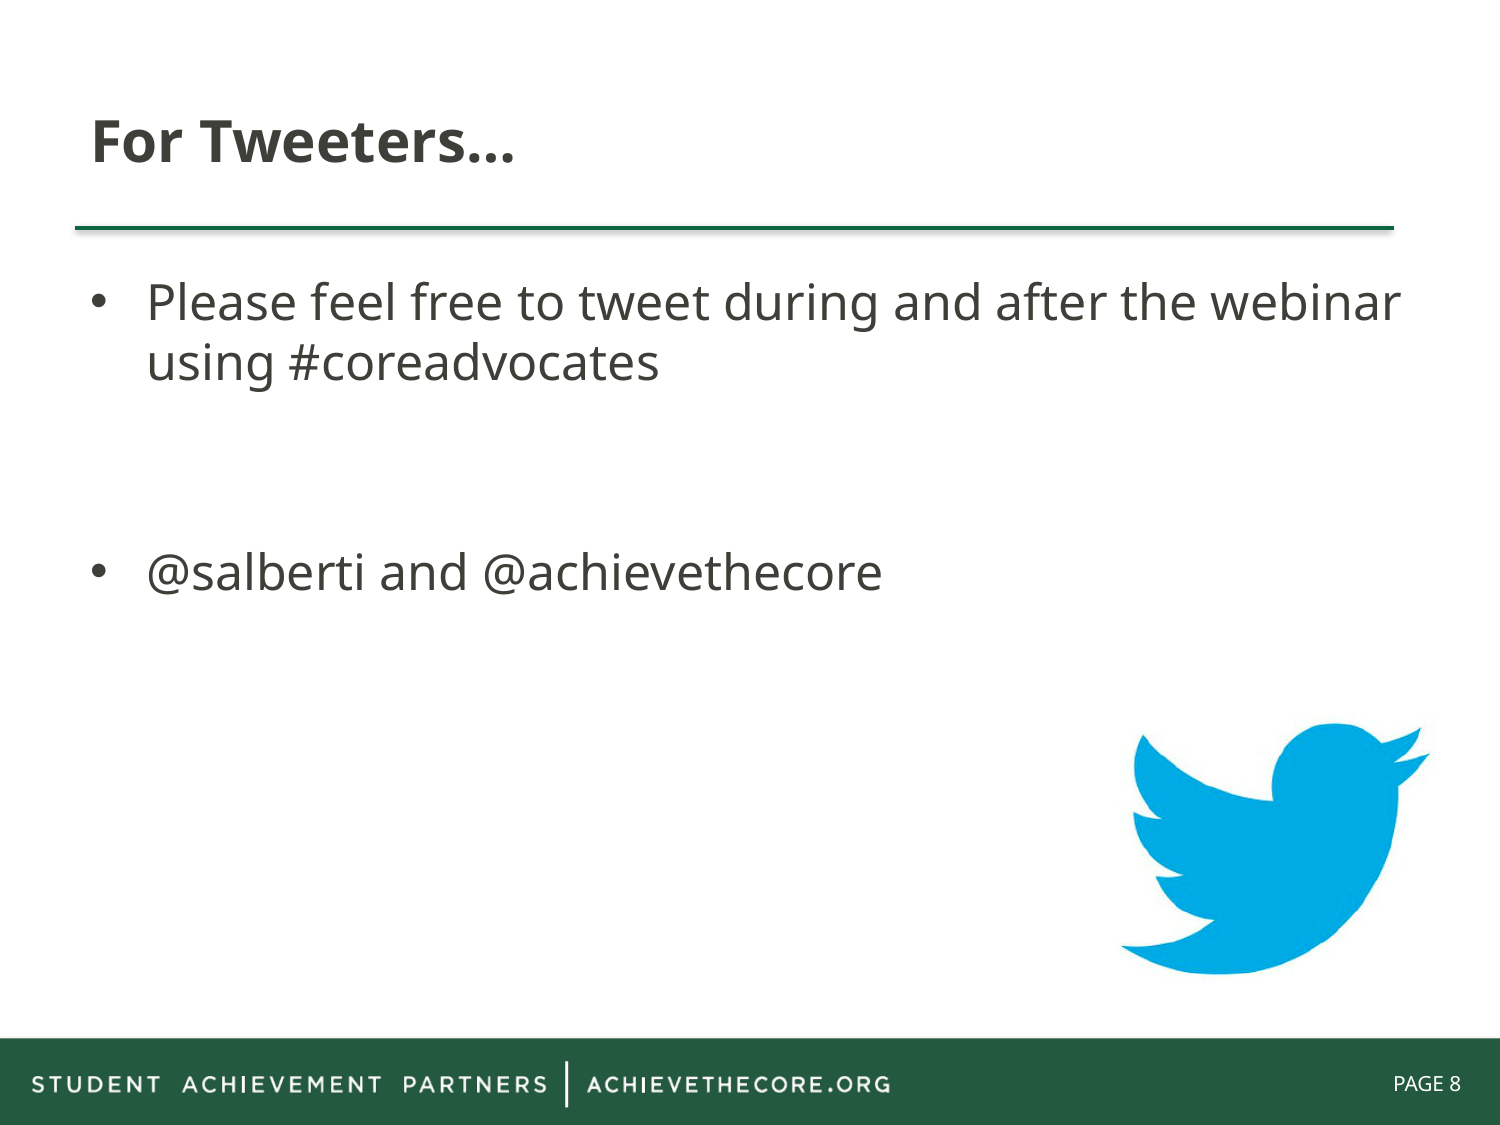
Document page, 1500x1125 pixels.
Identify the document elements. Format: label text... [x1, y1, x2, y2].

title For Tweeters… [75, 45, 1425, 233]
list Please feel free to tweet during and after the webinar using #coreadvocates @salberti and @achievethecore [75, 262, 1425, 1005]
picture [1067, 693, 1500, 1005]
